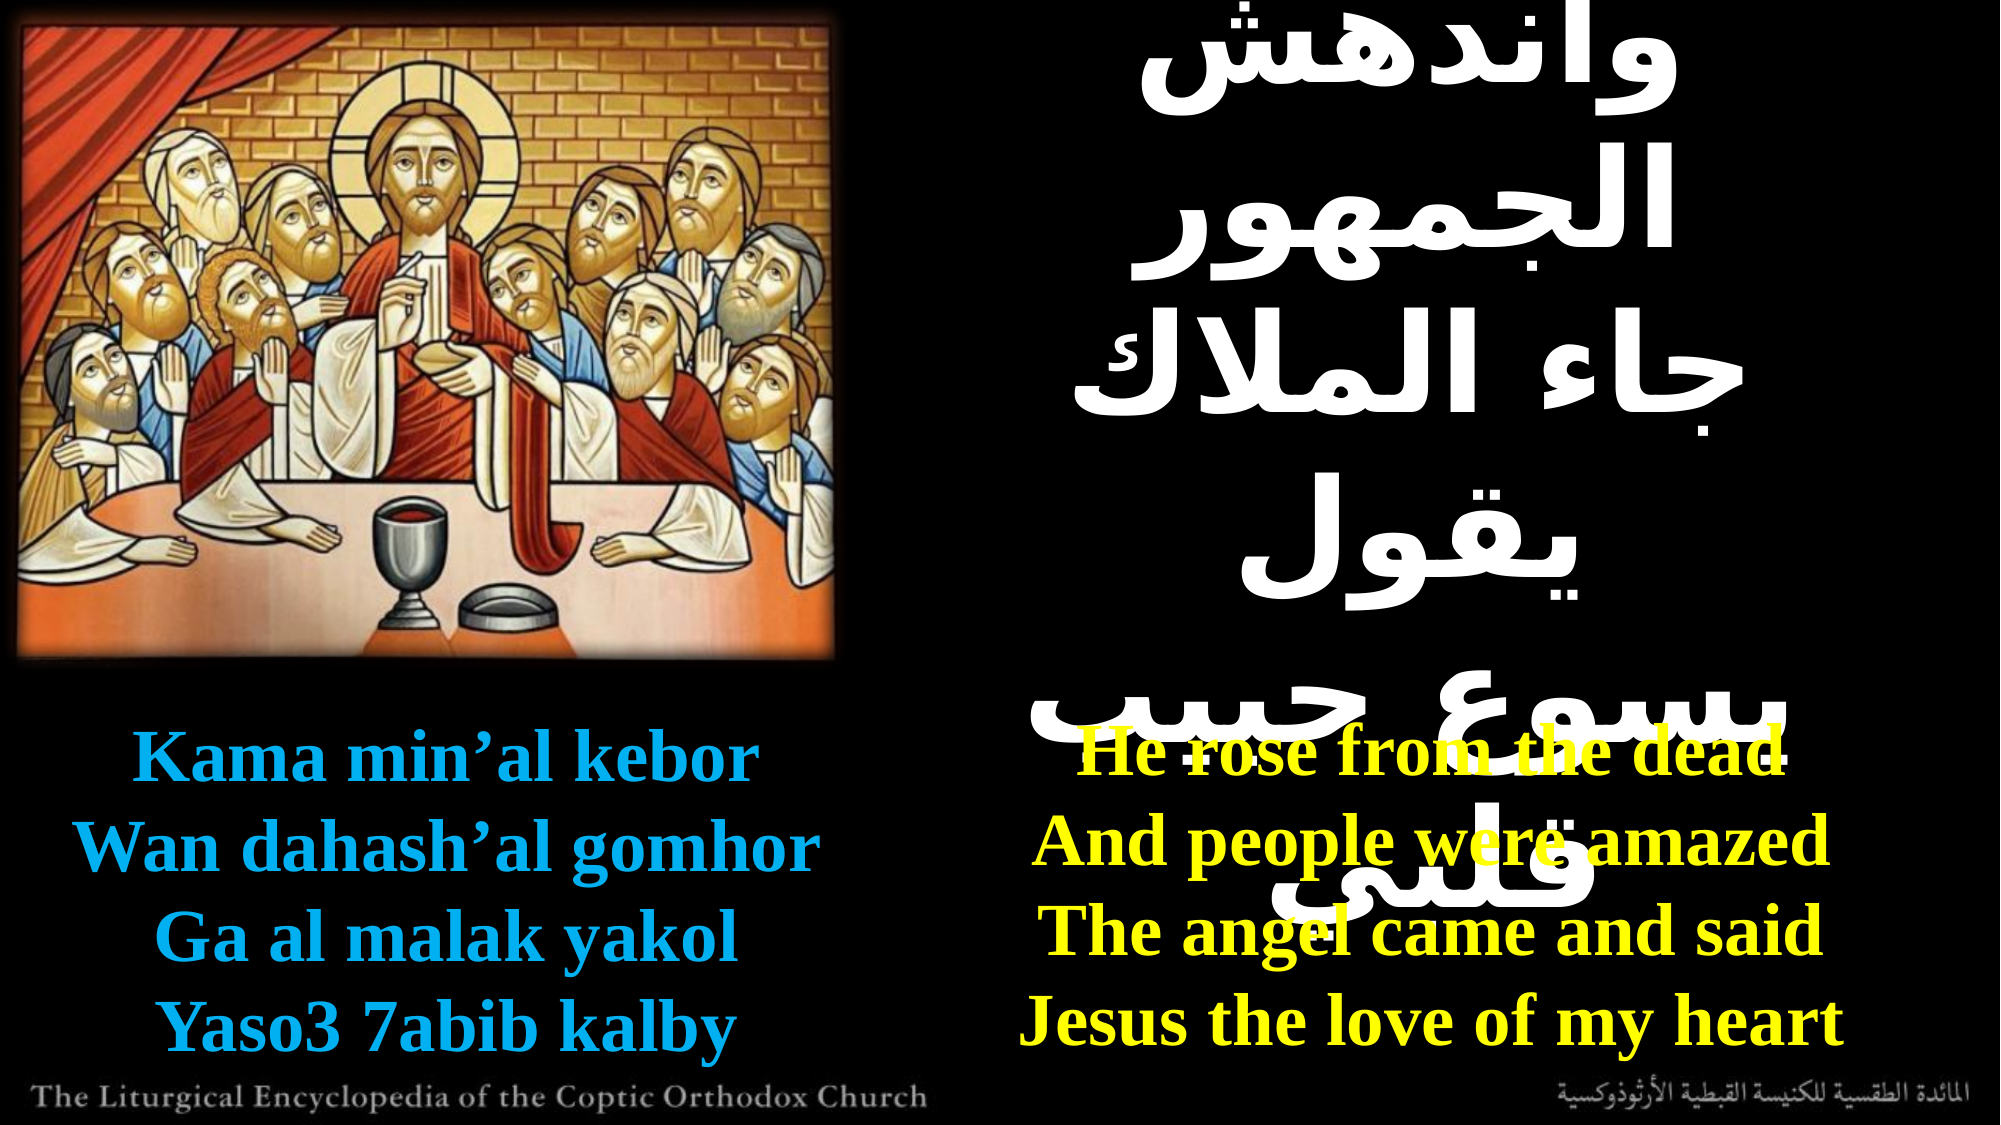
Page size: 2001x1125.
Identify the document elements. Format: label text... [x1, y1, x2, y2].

text_box He rose from the dead And people were amazed The angel came and said Jesus the love of my heart [894, 693, 1968, 1072]
picture [0, 0, 2000, 1125]
text_box قام من القبور واندهش الجمهور جاء الملاك يقول يسوع حبيب قلبي [874, 0, 1948, 942]
text_box Kama min’al kebor Wan dahash’al gomhor Ga al malak yakol Yaso3 7abib kalby [21, 699, 872, 1060]
